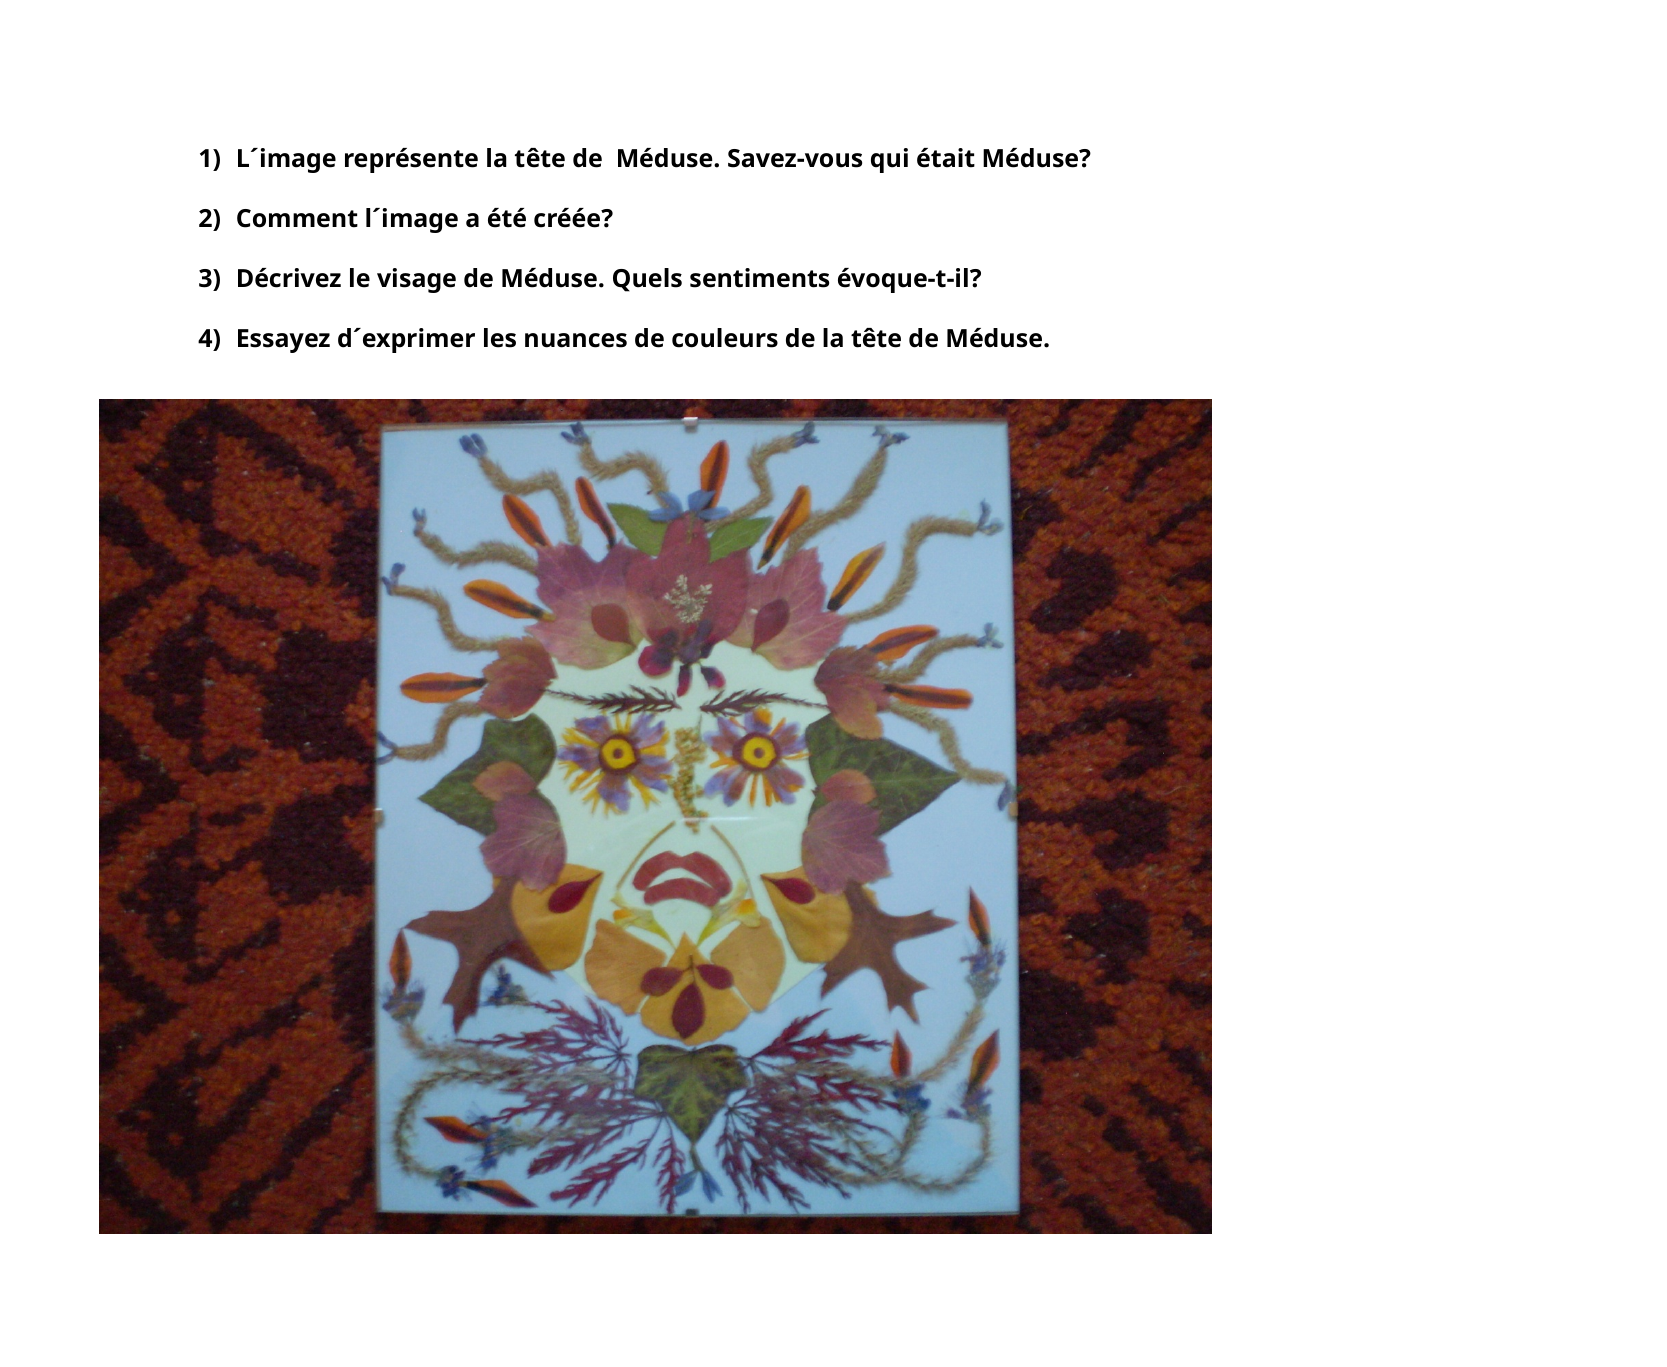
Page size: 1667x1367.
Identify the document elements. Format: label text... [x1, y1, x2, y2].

picture [99, 399, 1212, 1234]
text_box L´image représente la tête de Méduse. Savez-vous qui était Méduse? Comment l´image a été créée? Décrivez le visage de Méduse. Quels sentiments évoque-t-il? Essayez d´exprimer les nuances de couleurs de la tête de Méduse. [183, 45, 1389, 420]
